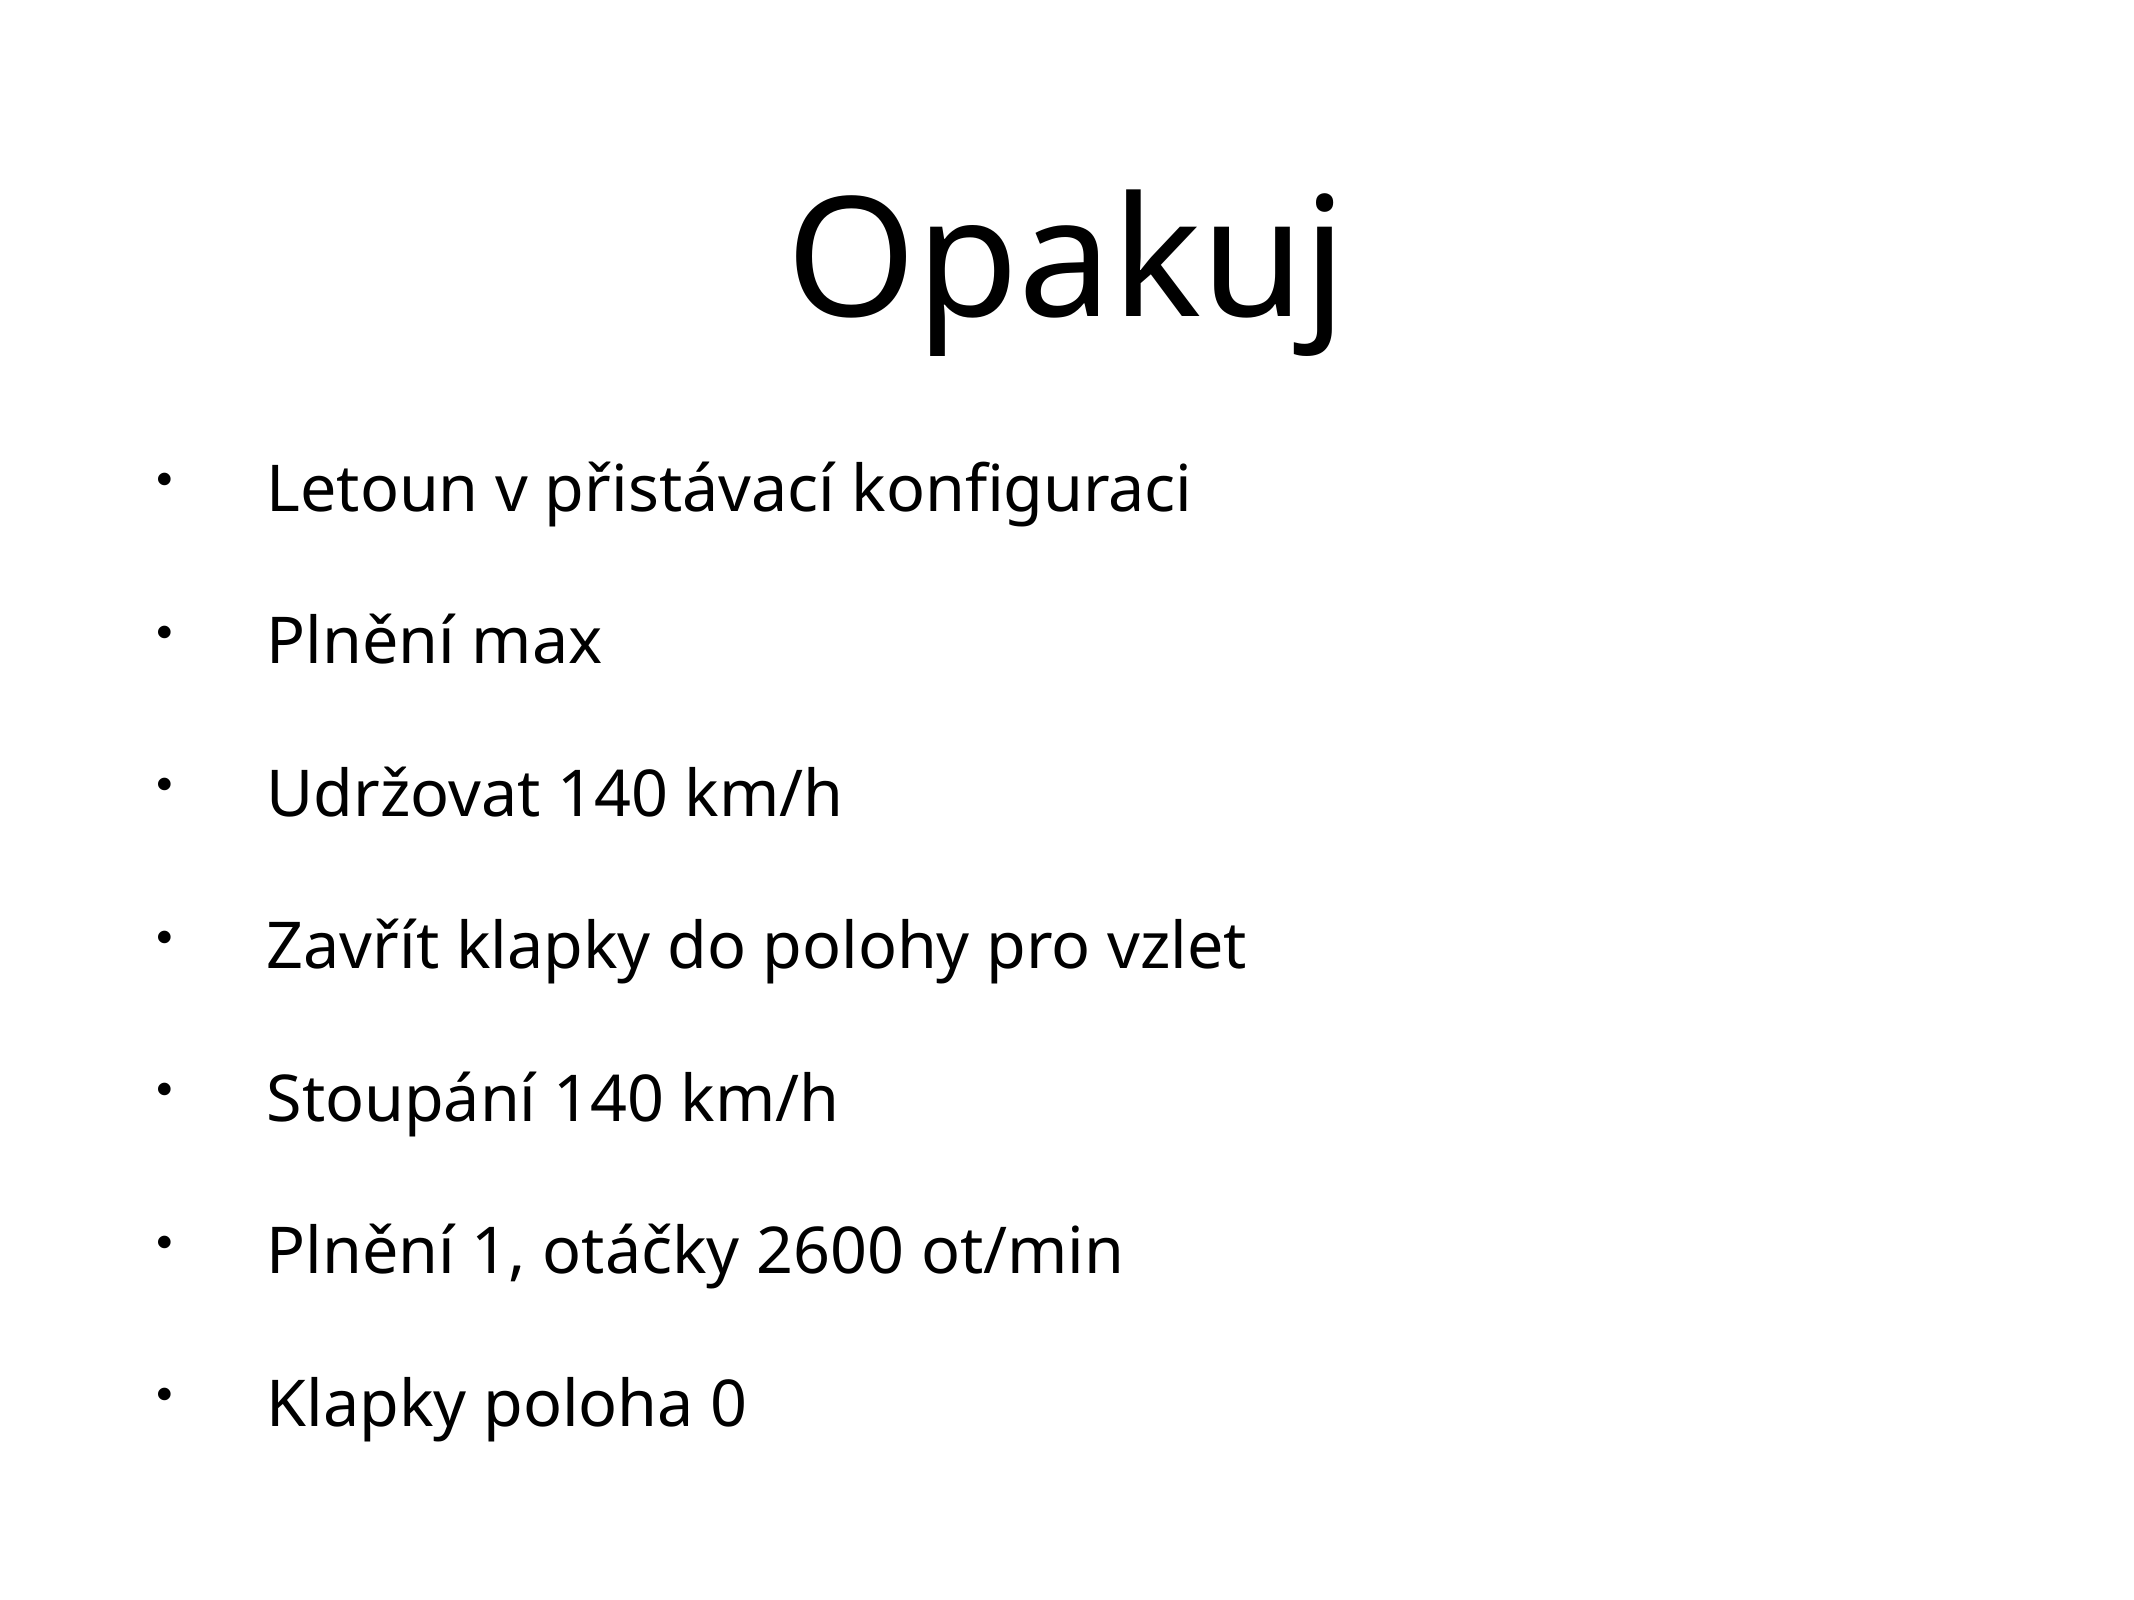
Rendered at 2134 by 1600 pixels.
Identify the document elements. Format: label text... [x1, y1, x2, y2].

list Letoun v přistávací konfiguraci Plnění max Udržovat 140 km/h Zavřít klapky do polohy pro vzlet Stoupání 140 km/h Plnění 1, otáčky 2600 ot/min Klapky poloha 0 [155, 426, 1978, 1459]
title Opakuj [155, 72, 1978, 426]
